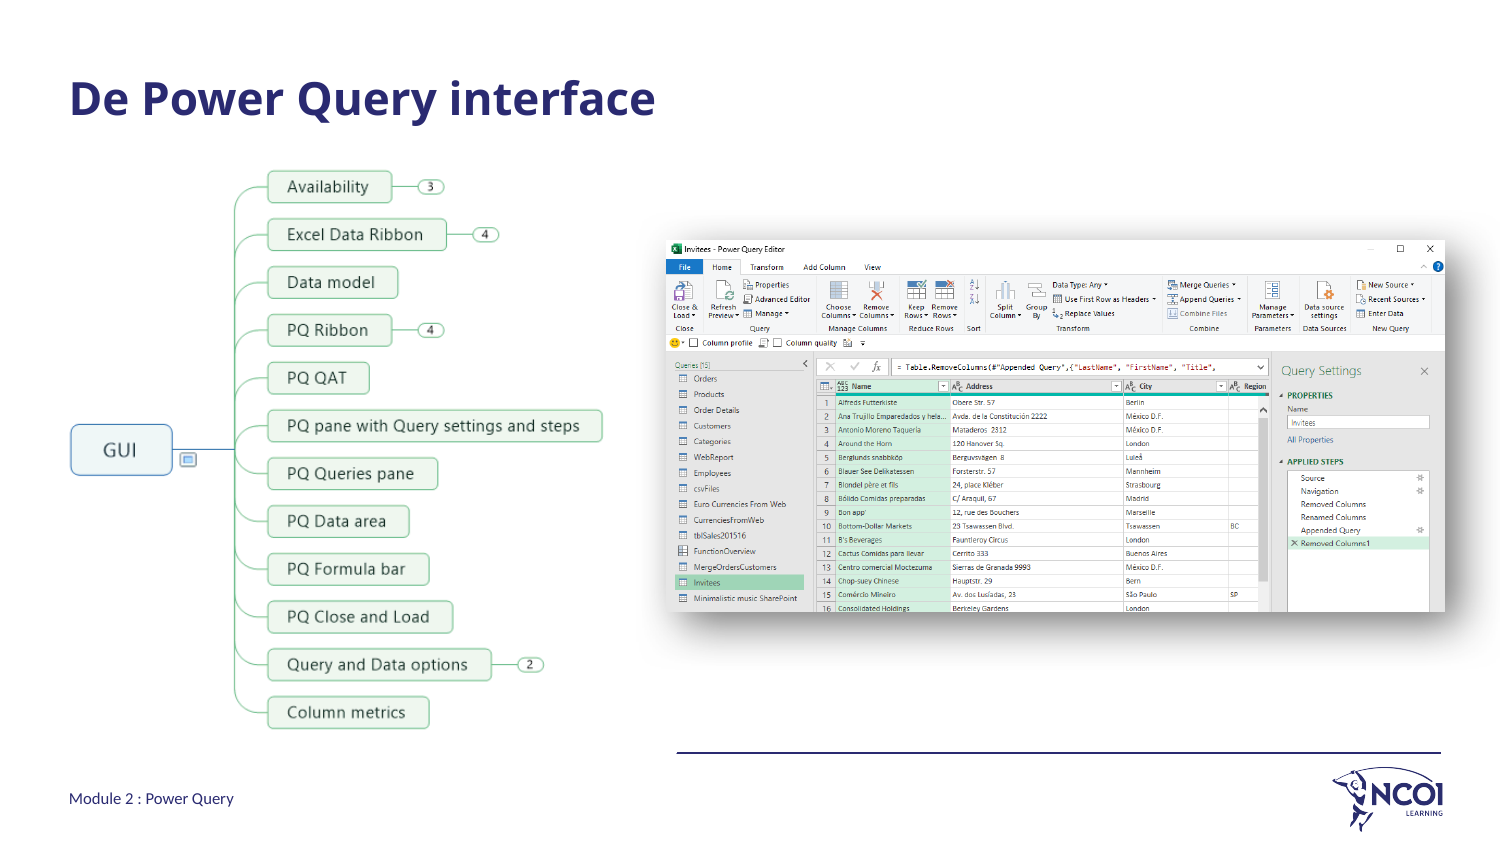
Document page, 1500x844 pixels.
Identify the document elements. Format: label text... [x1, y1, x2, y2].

picture [36, 124, 1445, 776]
picture [1310, 743, 1465, 844]
title De Power Query interface [68, 23, 1264, 125]
footer Module 2 : Power Query [53, 776, 561, 821]
